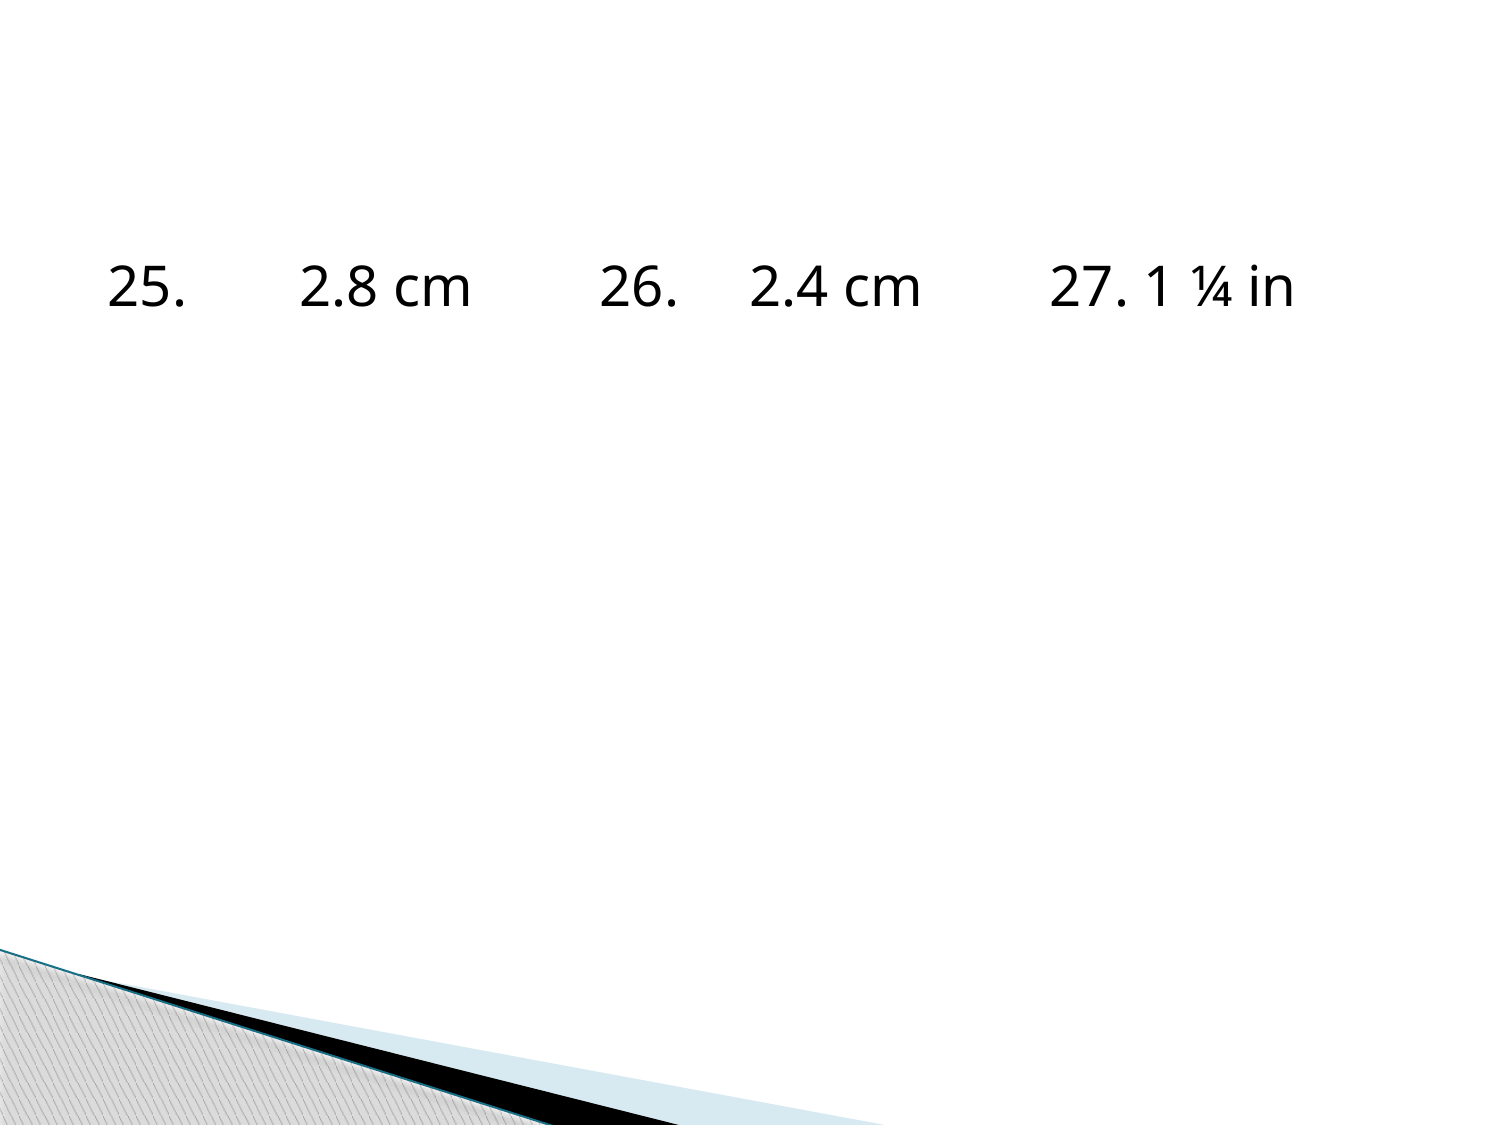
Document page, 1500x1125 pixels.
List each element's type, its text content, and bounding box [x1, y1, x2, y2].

list 25. 2.8 cm 26. 2.4 cm 27. 1 ¼ in [75, 243, 1425, 986]
